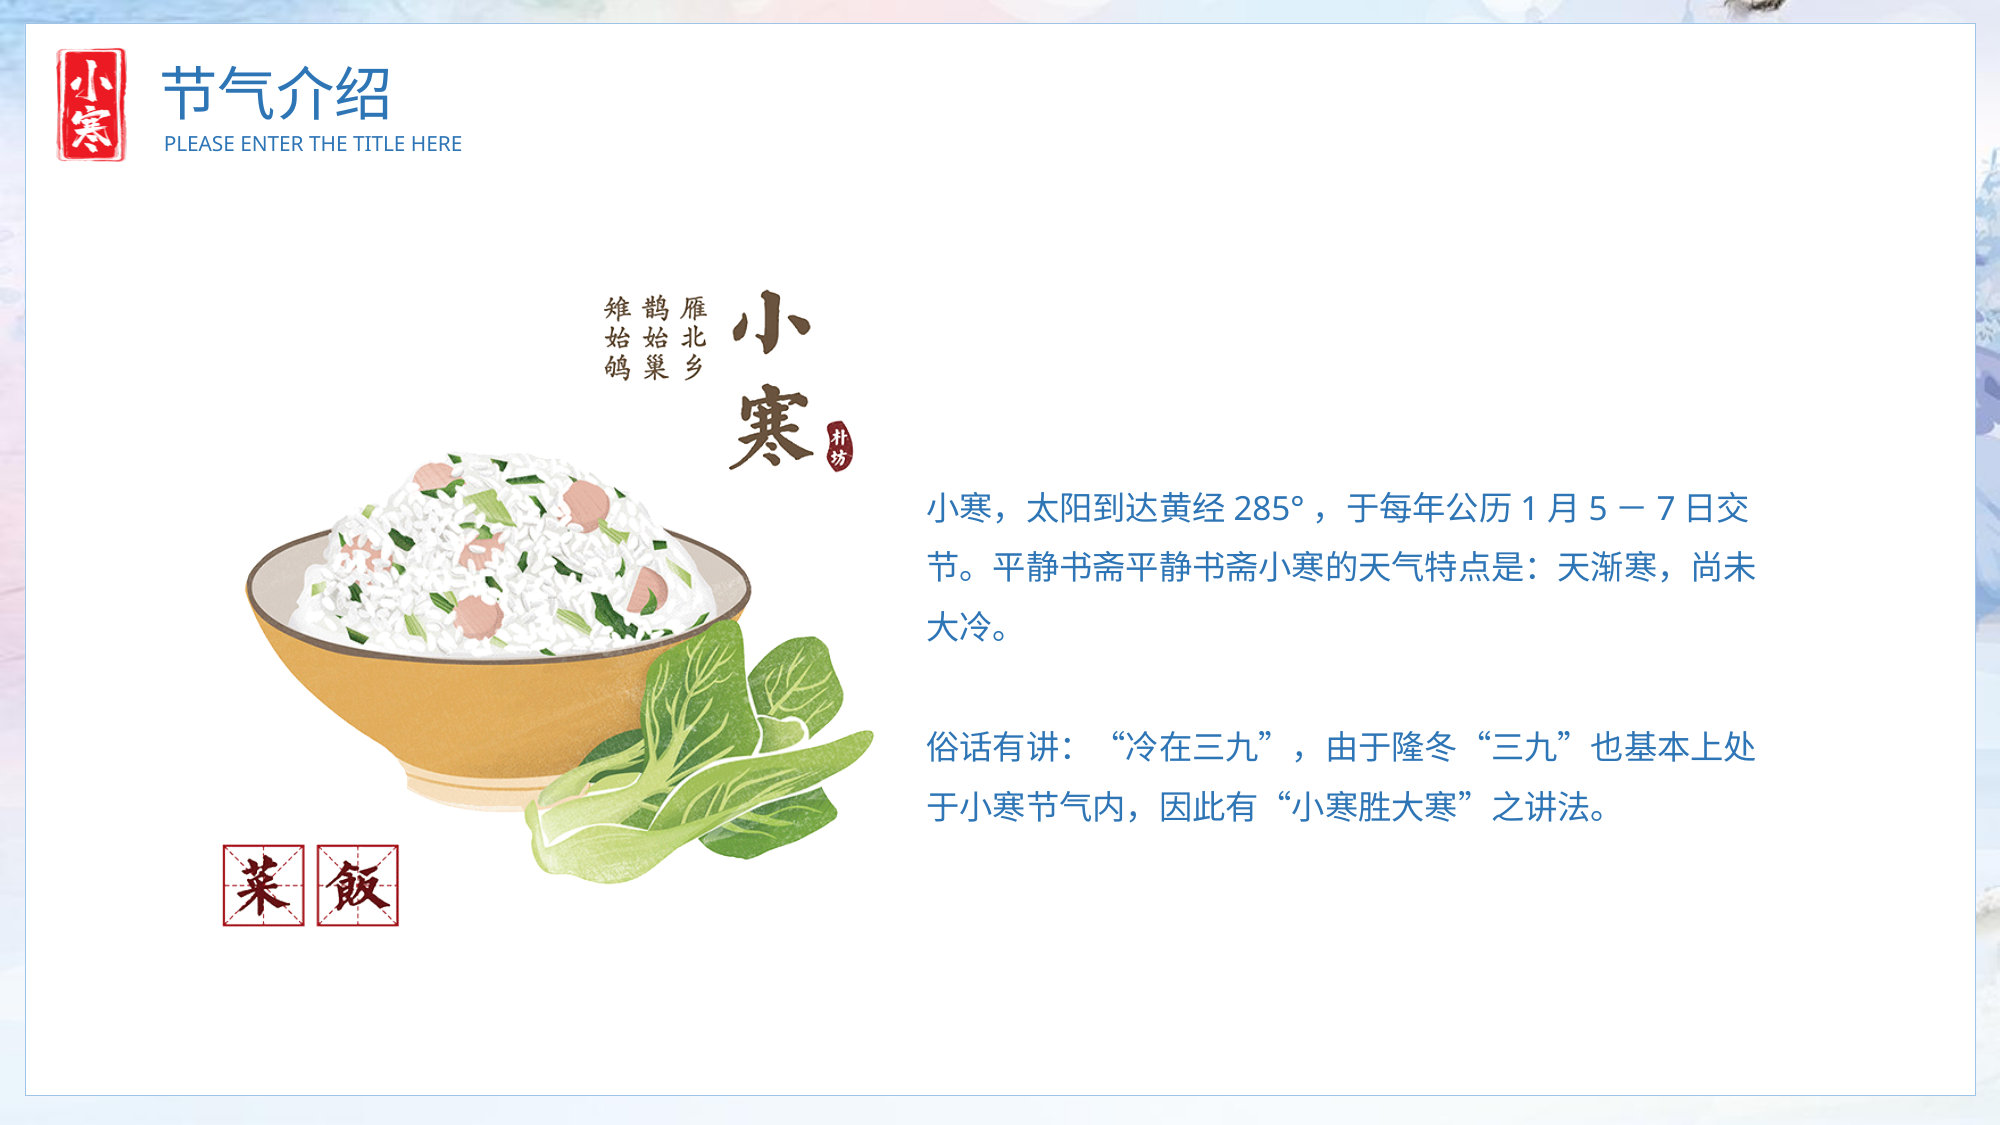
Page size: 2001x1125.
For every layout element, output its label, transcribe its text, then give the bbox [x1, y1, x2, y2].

picture [0, 0, 2000, 1125]
text_box 节气介绍 [144, 50, 467, 135]
text_box PLEASE ENTER THE TITLE HERE [149, 123, 478, 163]
text_box 小寒，太阳到达黄经285°，于每年公历1月5－7日交节。平静书斋平静书斋小寒的天气特点是：天渐寒，尚未大冷。 俗话有讲：“冷在三九”，由于隆冬“三九”也基本上处于小寒节气内，因此有“小寒胜大寒”之讲法。 [912, 459, 1789, 834]
